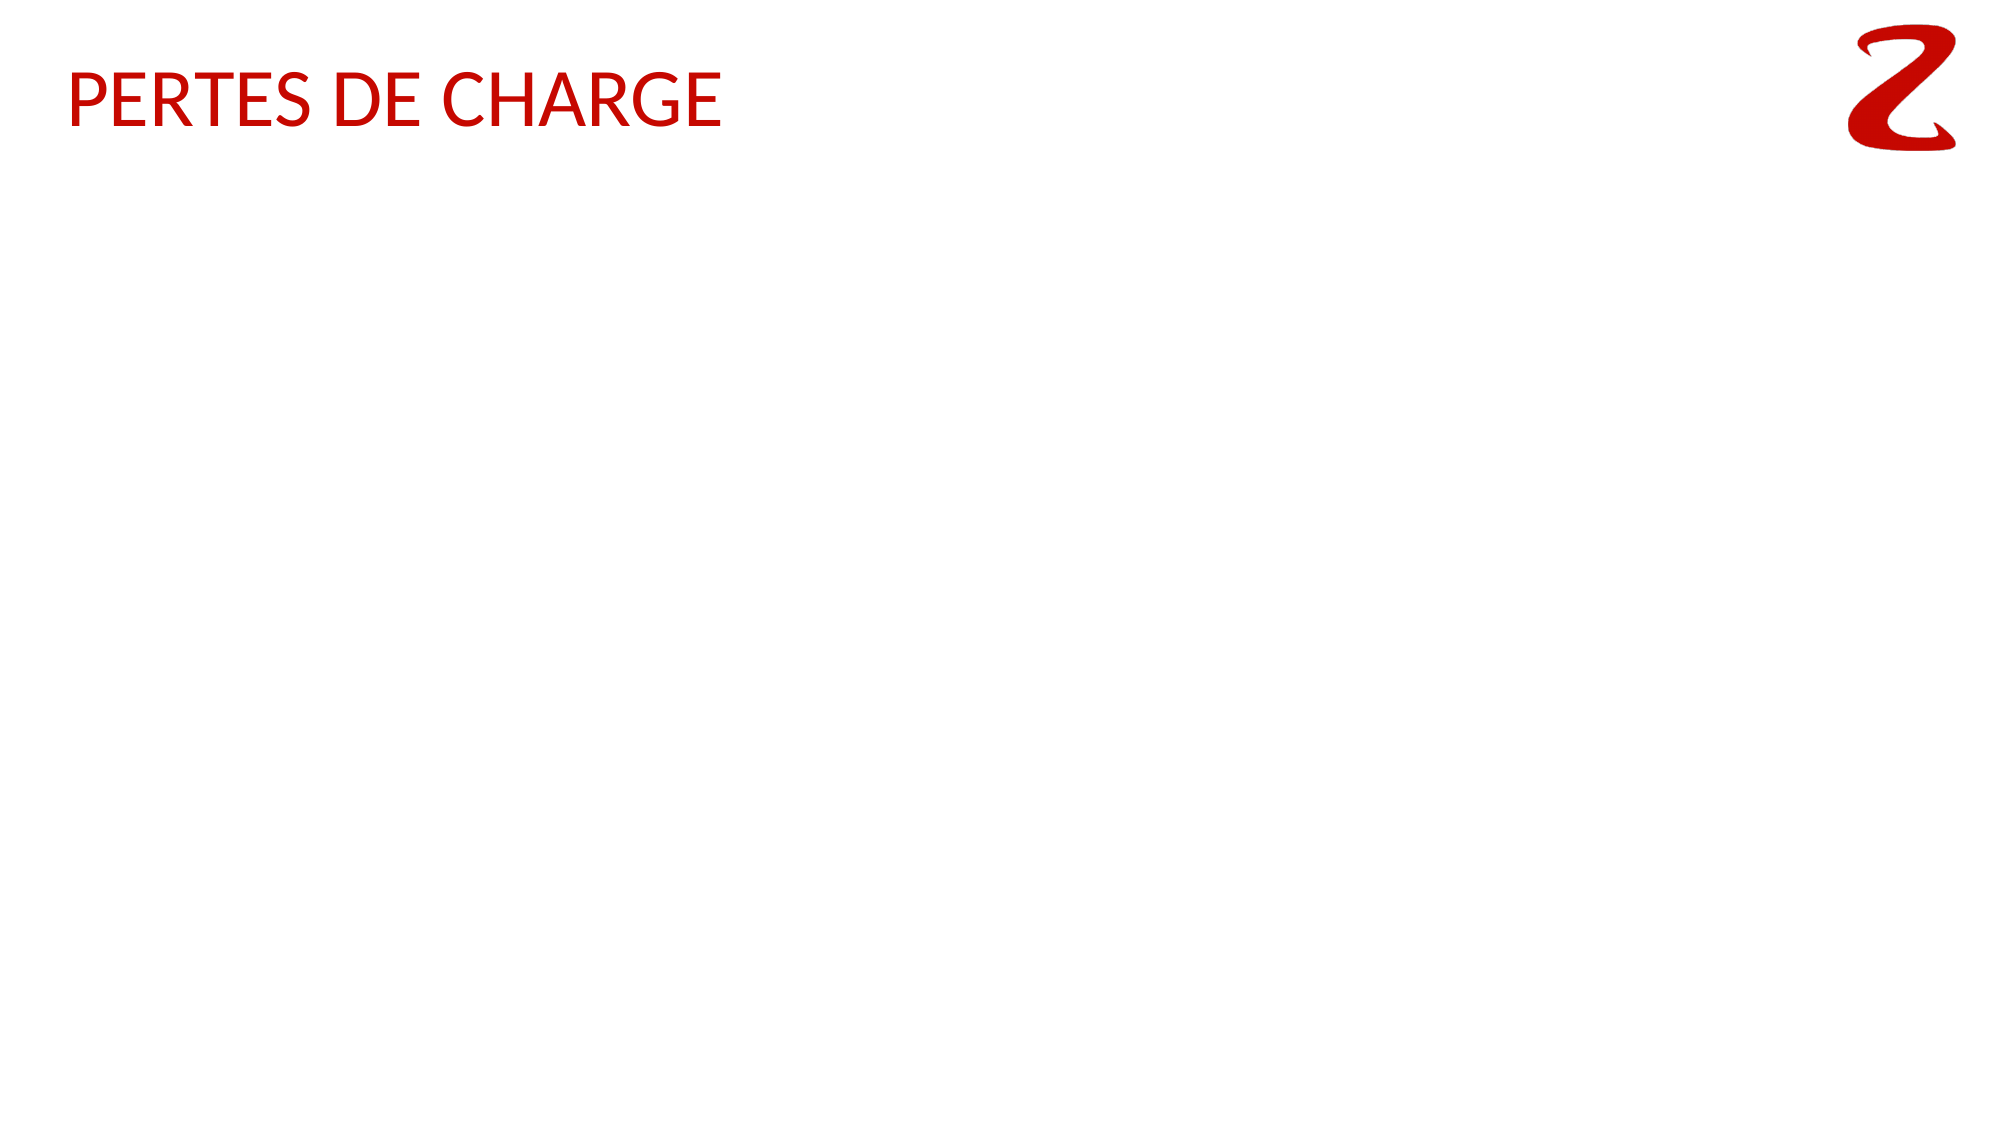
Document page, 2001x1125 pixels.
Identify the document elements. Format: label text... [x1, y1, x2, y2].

text_box PERTES DE CHARGE [51, 35, 1723, 151]
picture [1847, 22, 1957, 153]
